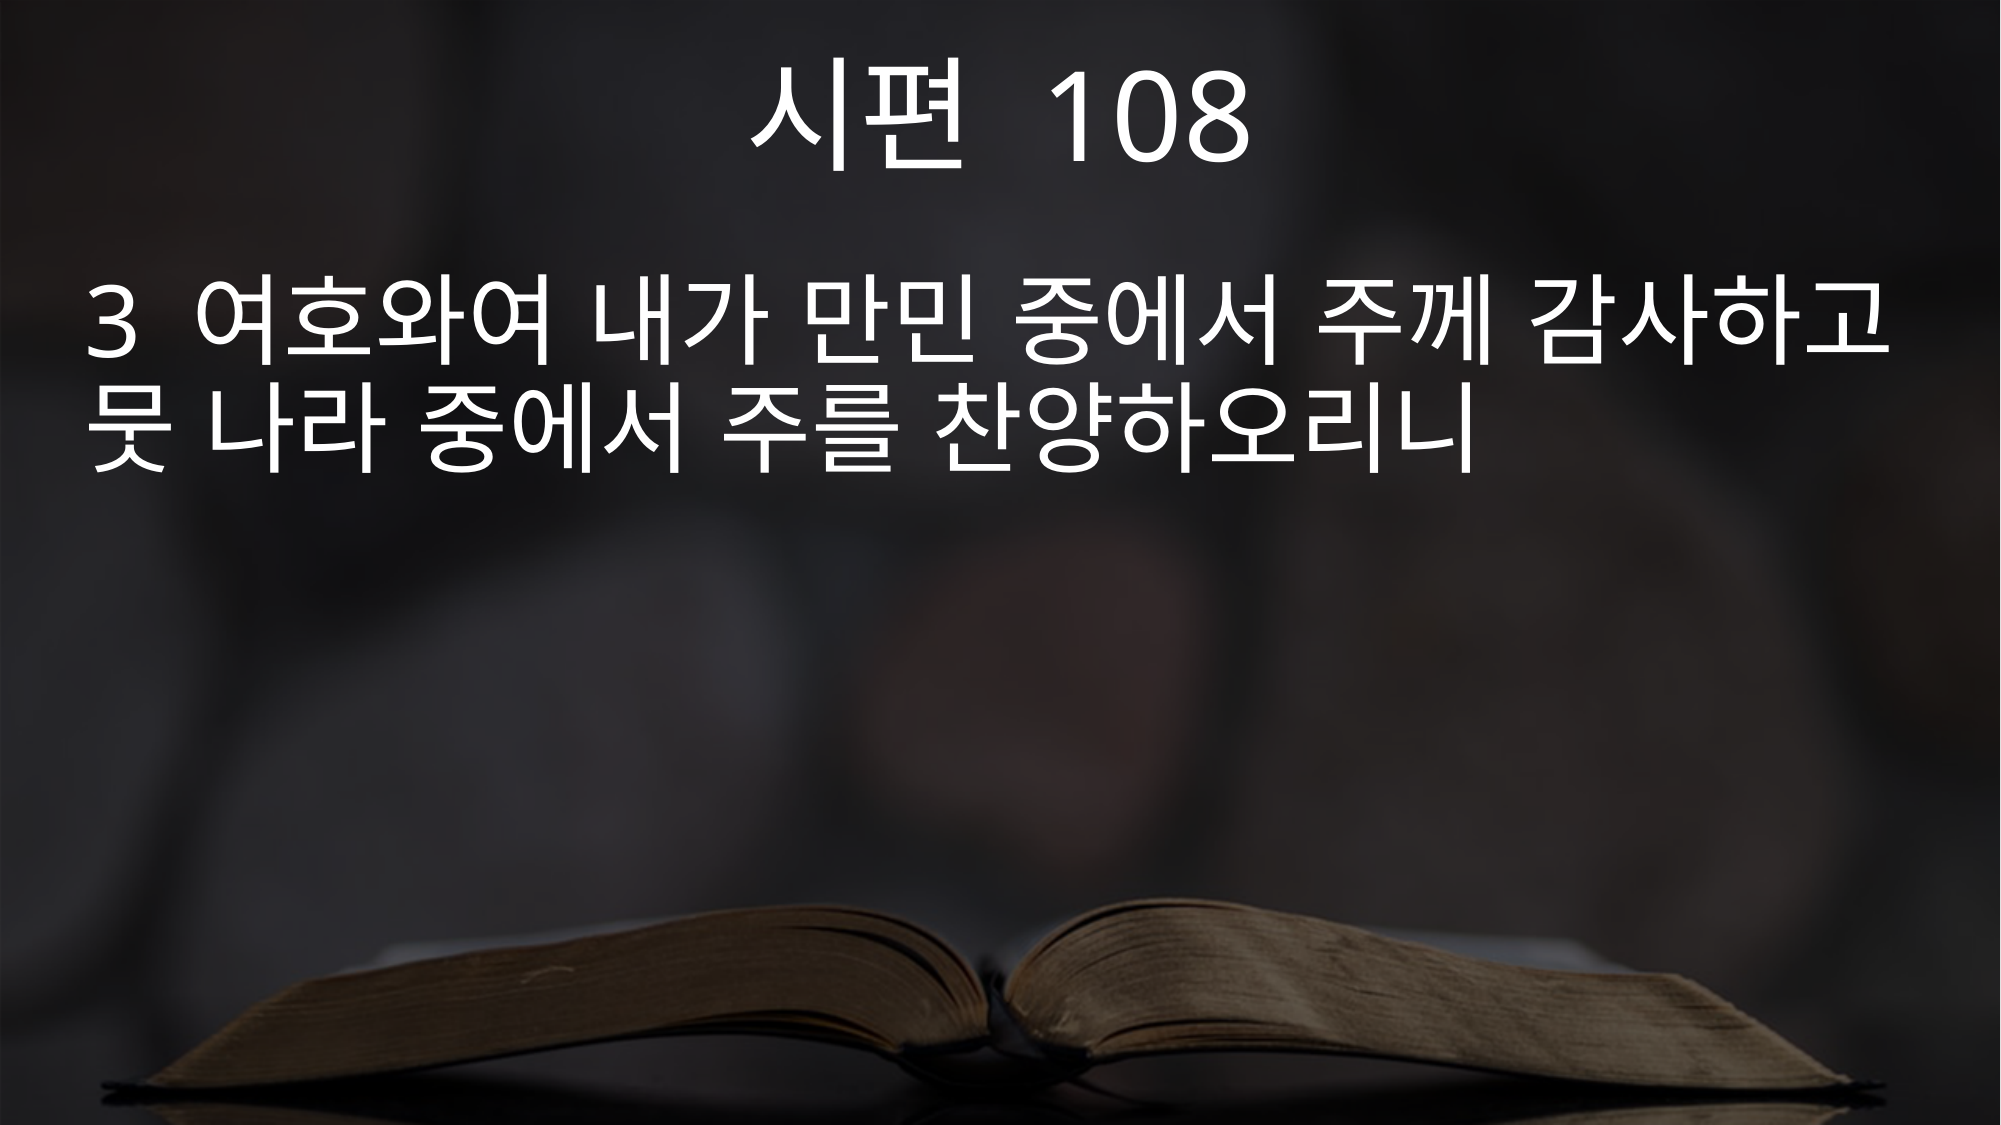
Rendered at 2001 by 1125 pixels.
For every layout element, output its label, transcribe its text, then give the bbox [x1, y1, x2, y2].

list 3 여호와여 내가 만민 중에서 주께 감사하고 뭇 나라 중에서 주를 찬양하오리니 [69, 263, 1953, 423]
footer 시편 108 [0, 32, 2000, 192]
picture [0, 0, 2001, 1125]
